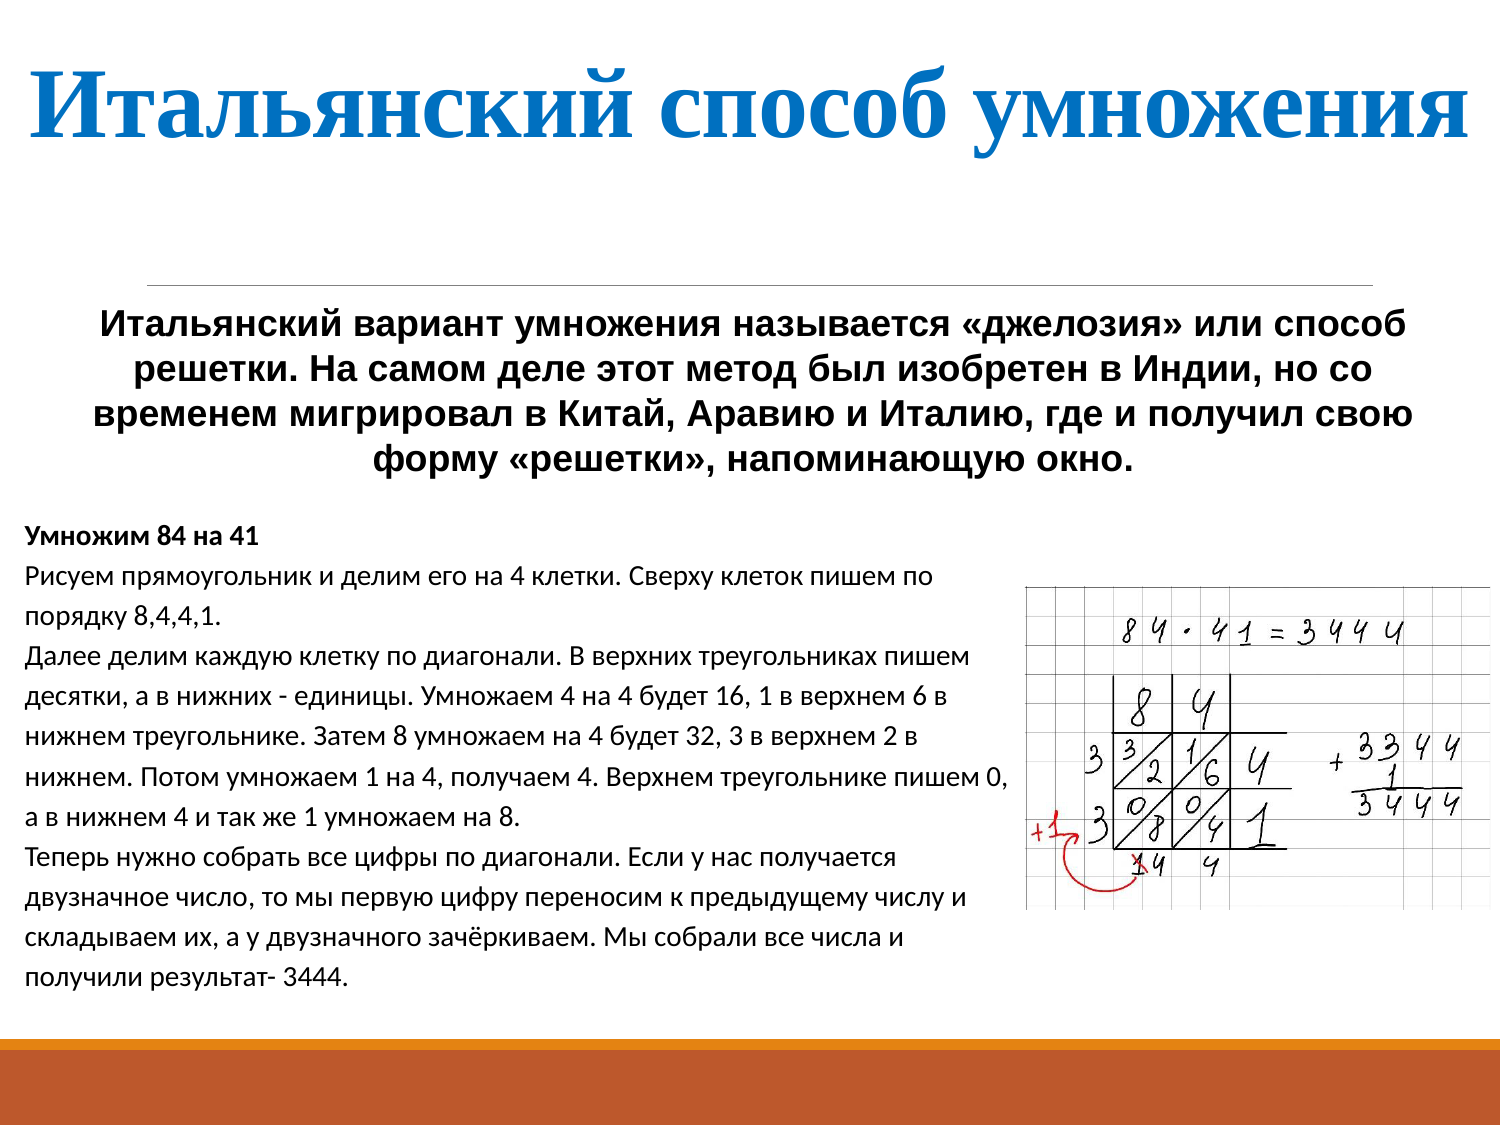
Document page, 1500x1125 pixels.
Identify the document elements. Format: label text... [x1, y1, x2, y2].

title Итальянский способ умножения [0, 47, 1500, 285]
picture [1024, 585, 1491, 910]
text_box Итальянский вариант умножения называется «джелозия» или способ решетки. На самом деле этот метод был изобретен в Индии, но со временем мигрировал в Китай, Аравию и Италию, где и получил свою форму «решетки», напоминающую окно. [31, 291, 1476, 487]
text_box Умножим 84 на 41 Рисуем прямоугольник и делим его на 4 клетки. Сверху клеток пишем по порядку 8,4,4,1. Далее делим каждую клетку по диагонали. В верхних треугольниках пишем десятки, а в нижних - единицы. Умножаем 4 на 4 будет 16, 1 в верхнем 6 в нижнем треугольнике. Затем 8 умножаем на 4 будет 32, 3 в верхнем 2 в нижнем. Потом умножаем 1 на 4, получаем 4. Верхнем треугольнике пишем 0, а в нижнем 4 и так же 1 умножаем на 8. Теперь нужно собрать все цифры по диагонали. Если у нас получается двузначное число, то мы первую цифру переносим к предыдущему числу и складываем их, а у двузначного зачёркиваем. Мы собрали все числа и получили результат- 3444. [9, 503, 1037, 1000]
